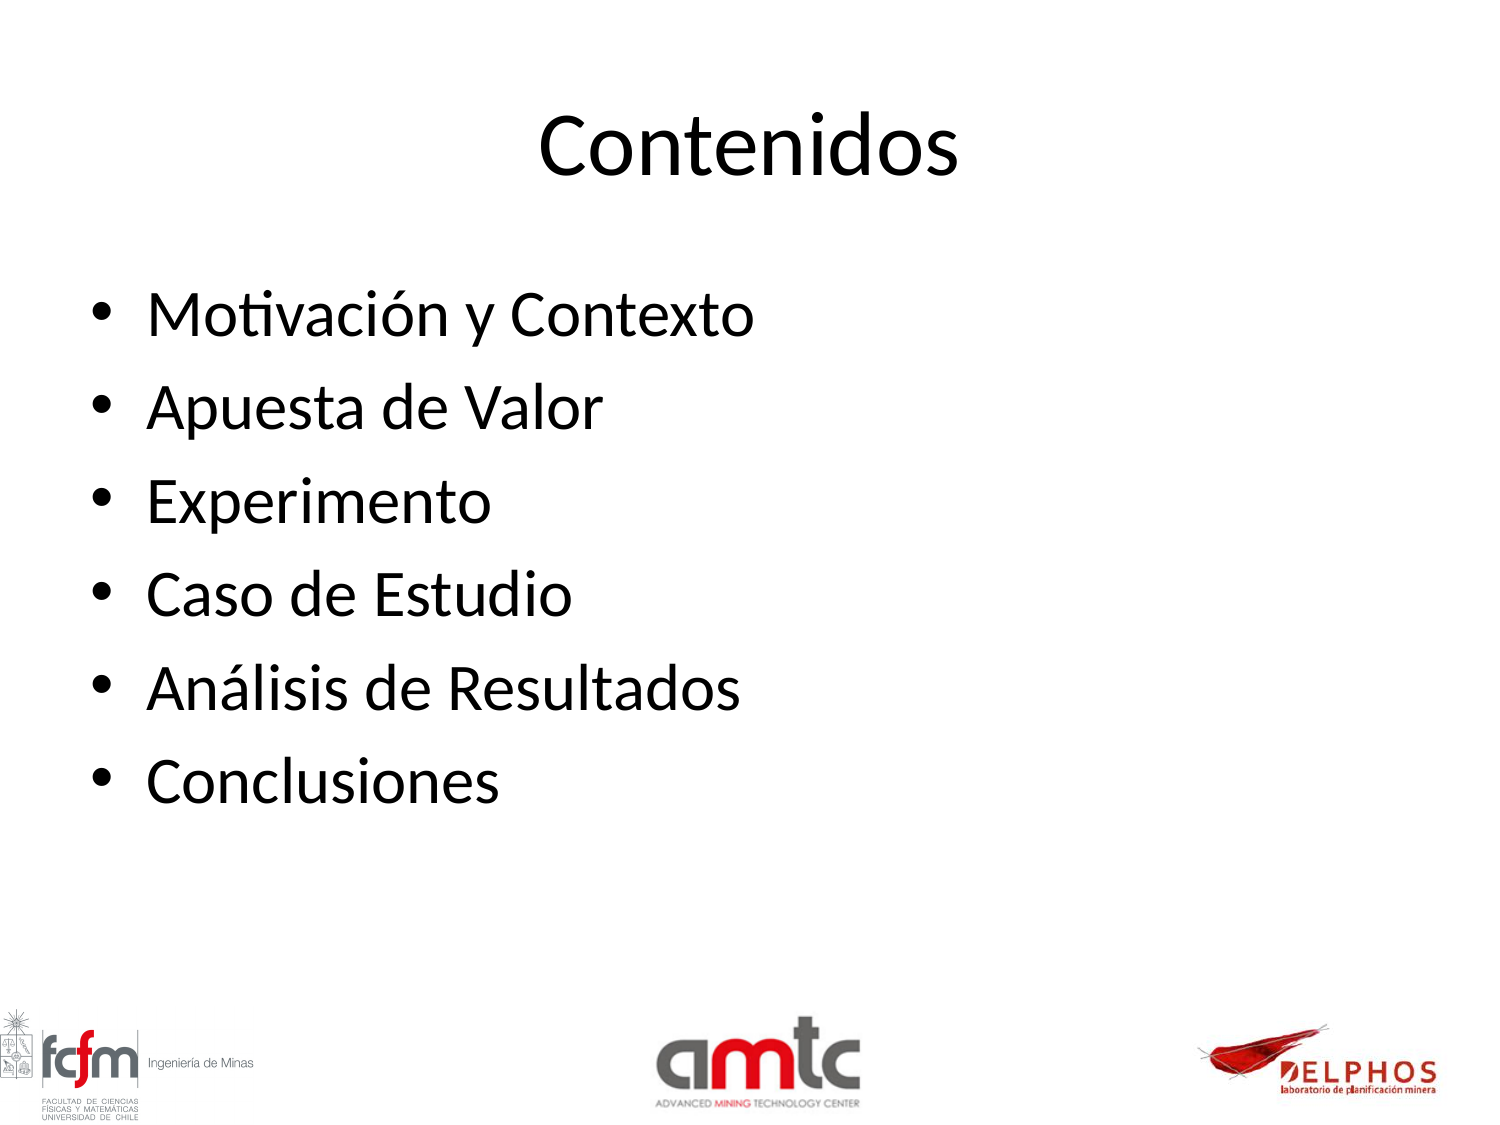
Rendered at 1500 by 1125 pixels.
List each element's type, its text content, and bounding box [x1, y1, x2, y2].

picture [1178, 1006, 1500, 1125]
picture [0, 1006, 254, 1125]
title Contenidos [74, 44, 1426, 233]
picture [642, 1006, 876, 1125]
list Motivación y Contexto Apuesta de Valor Experimento Caso de Estudio Análisis de Resultados Conclusiones [74, 262, 1426, 1006]
